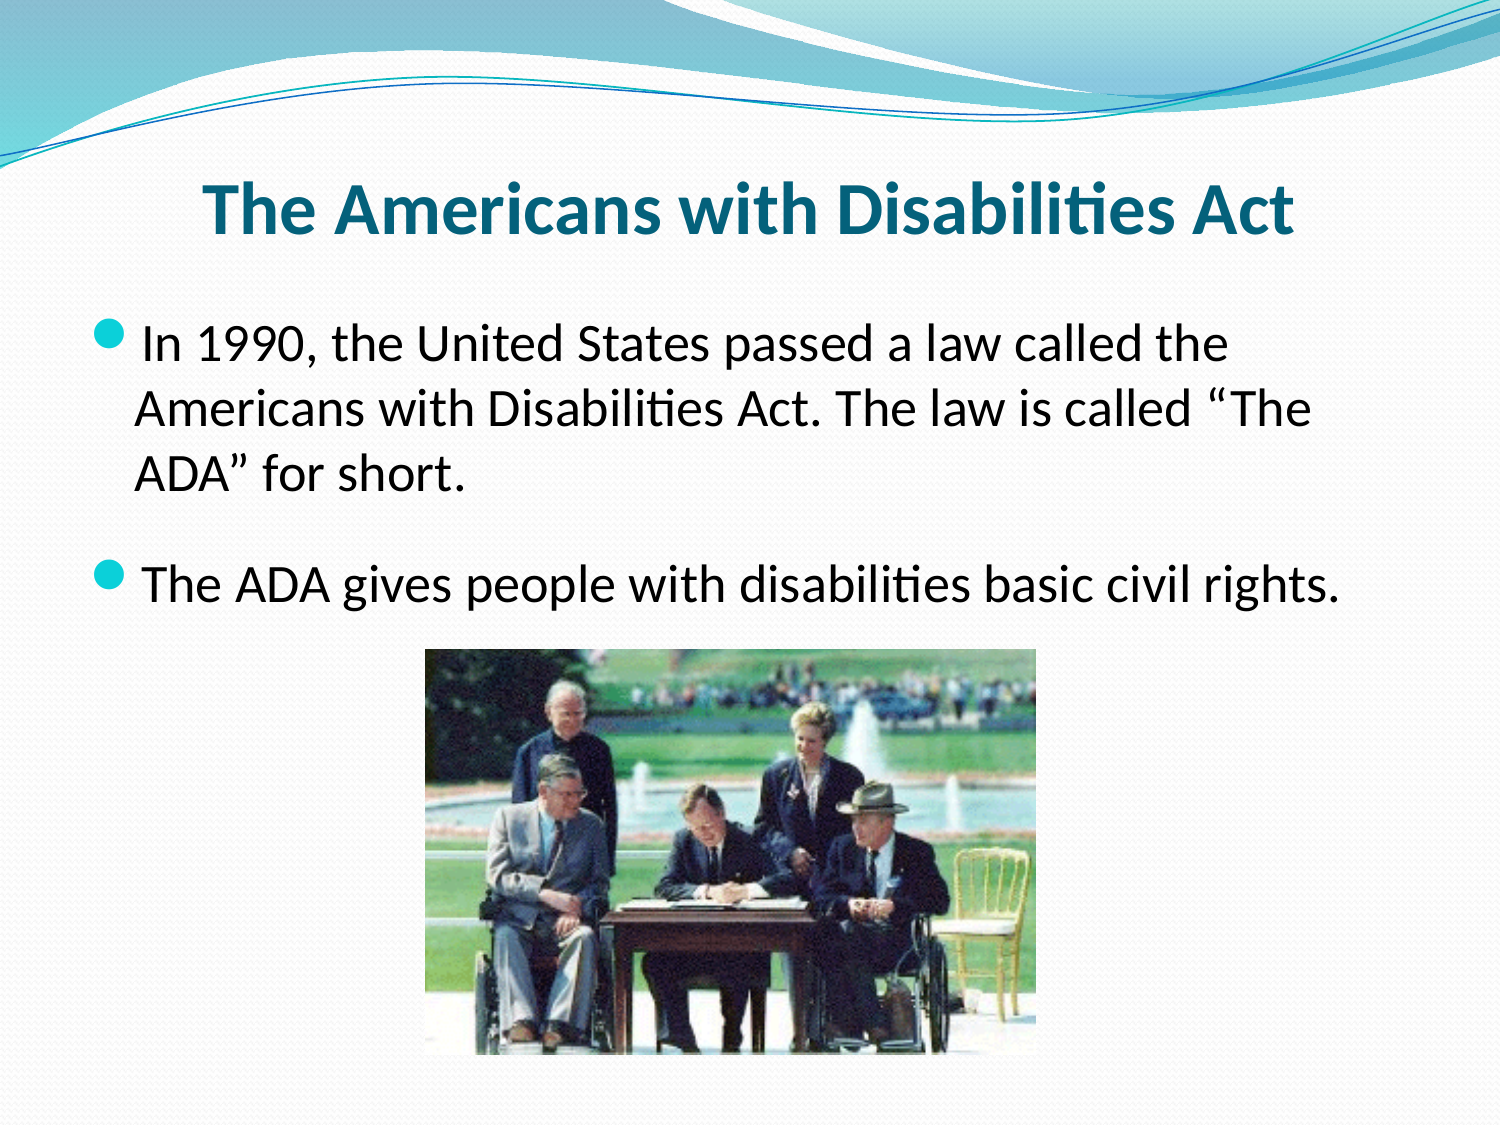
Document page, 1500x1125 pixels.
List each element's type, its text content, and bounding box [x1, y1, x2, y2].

title The Americans with Disabilities Act [75, 115, 1425, 250]
list In 1990, the United States passed a law called the Americans with Disabilities Act. The law is called “The ADA” for short. The ADA gives people with disabilities basic civil rights. [75, 299, 1425, 1038]
picture [424, 649, 1036, 1056]
